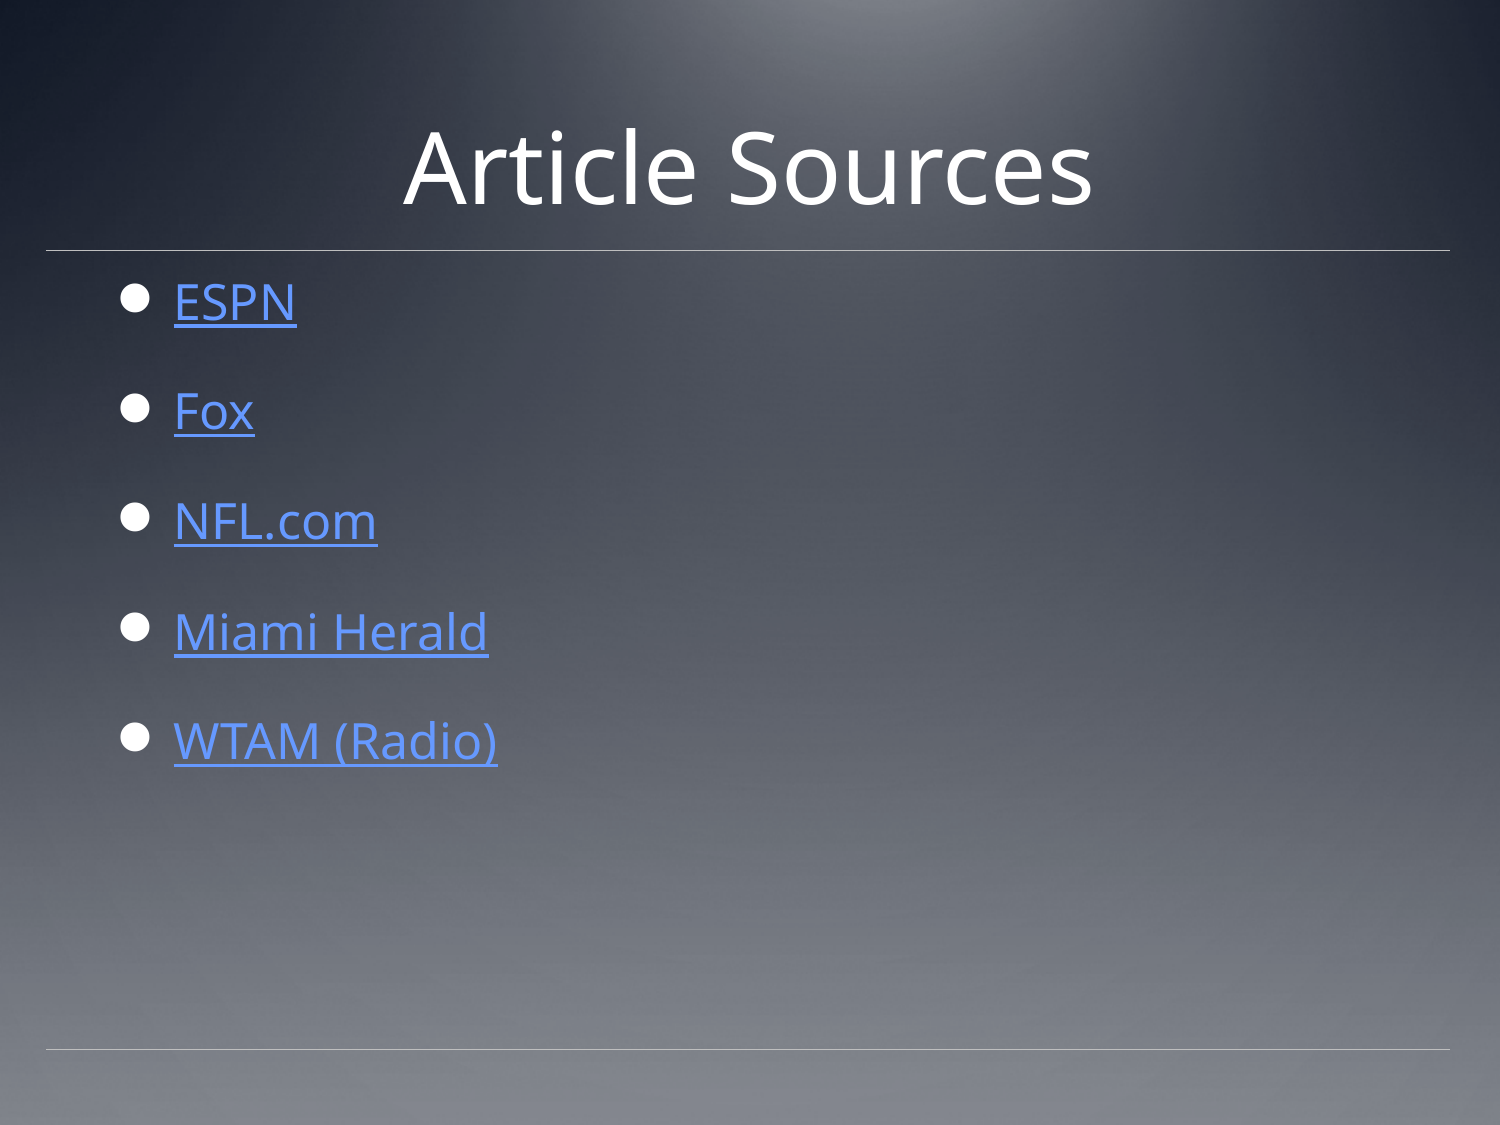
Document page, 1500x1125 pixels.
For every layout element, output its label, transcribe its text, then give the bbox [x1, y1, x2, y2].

list ESPN Fox NFL.com Miami Herald WTAM (Radio) [101, 262, 1394, 1024]
title Article Sources [105, 17, 1394, 233]
